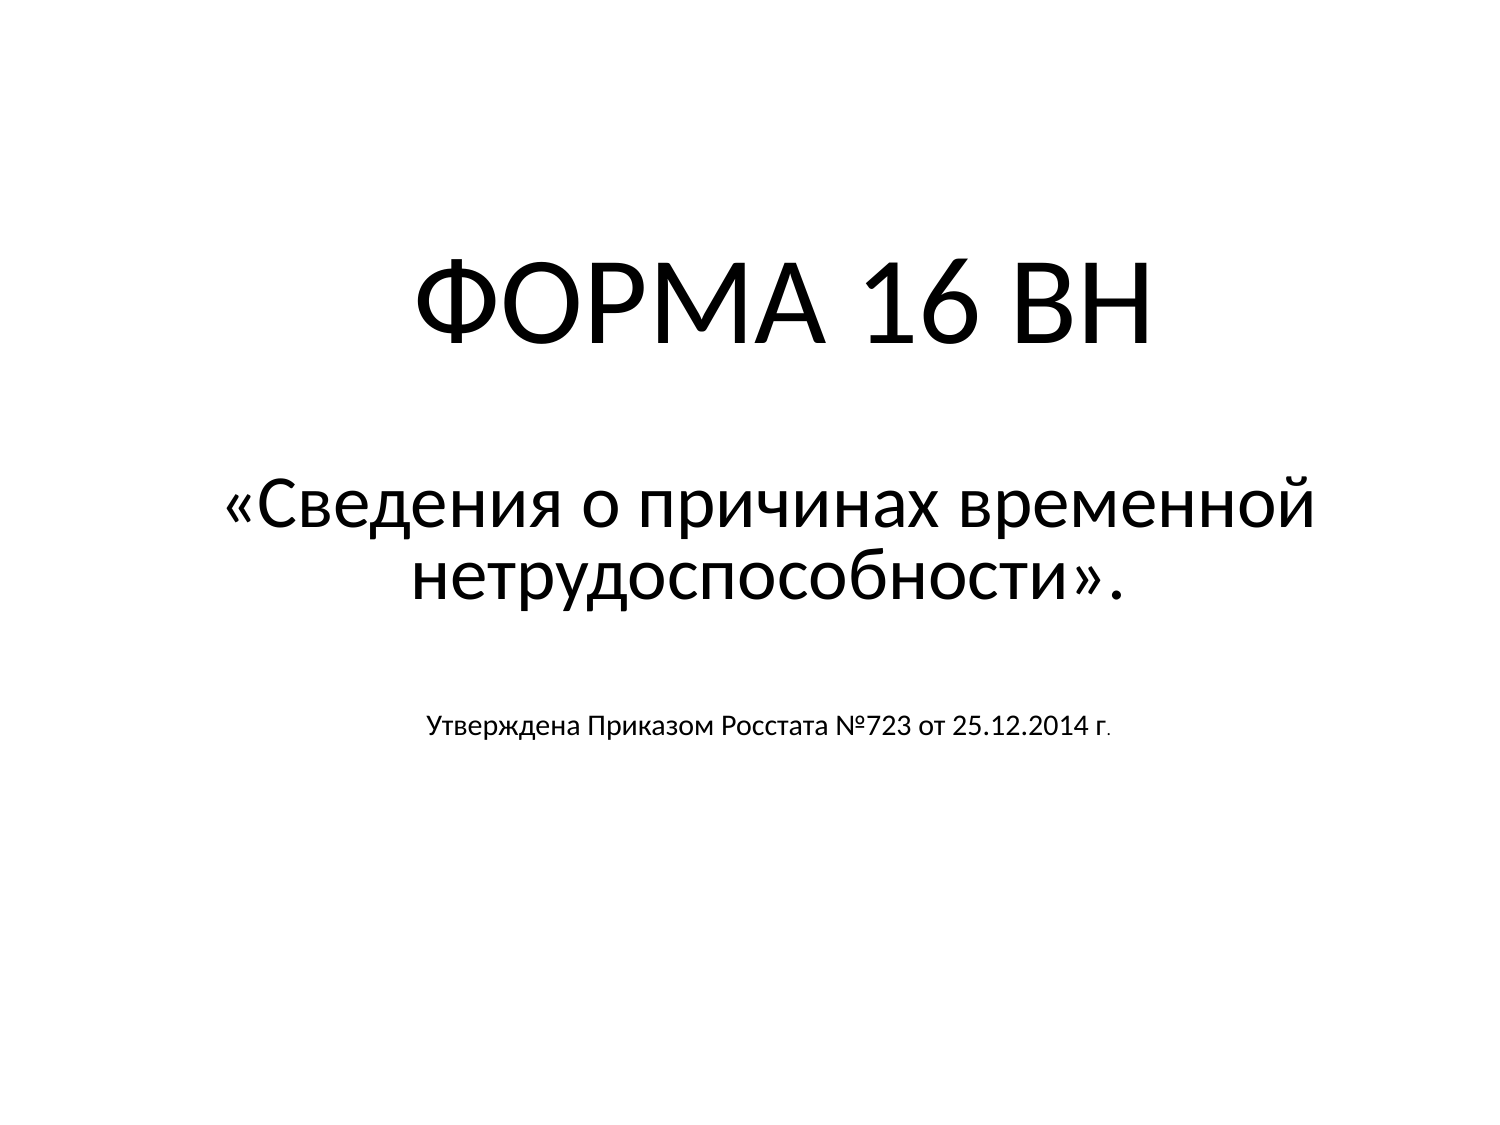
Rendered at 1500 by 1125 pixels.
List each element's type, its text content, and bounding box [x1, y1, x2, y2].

title ФОРМА 16 ВН [147, 172, 1423, 414]
subtitle «Сведения о причинах временной нетрудоспособности». Утверждена Приказом Росстата №723 от 25.12.2014 г. [0, 462, 1500, 750]
